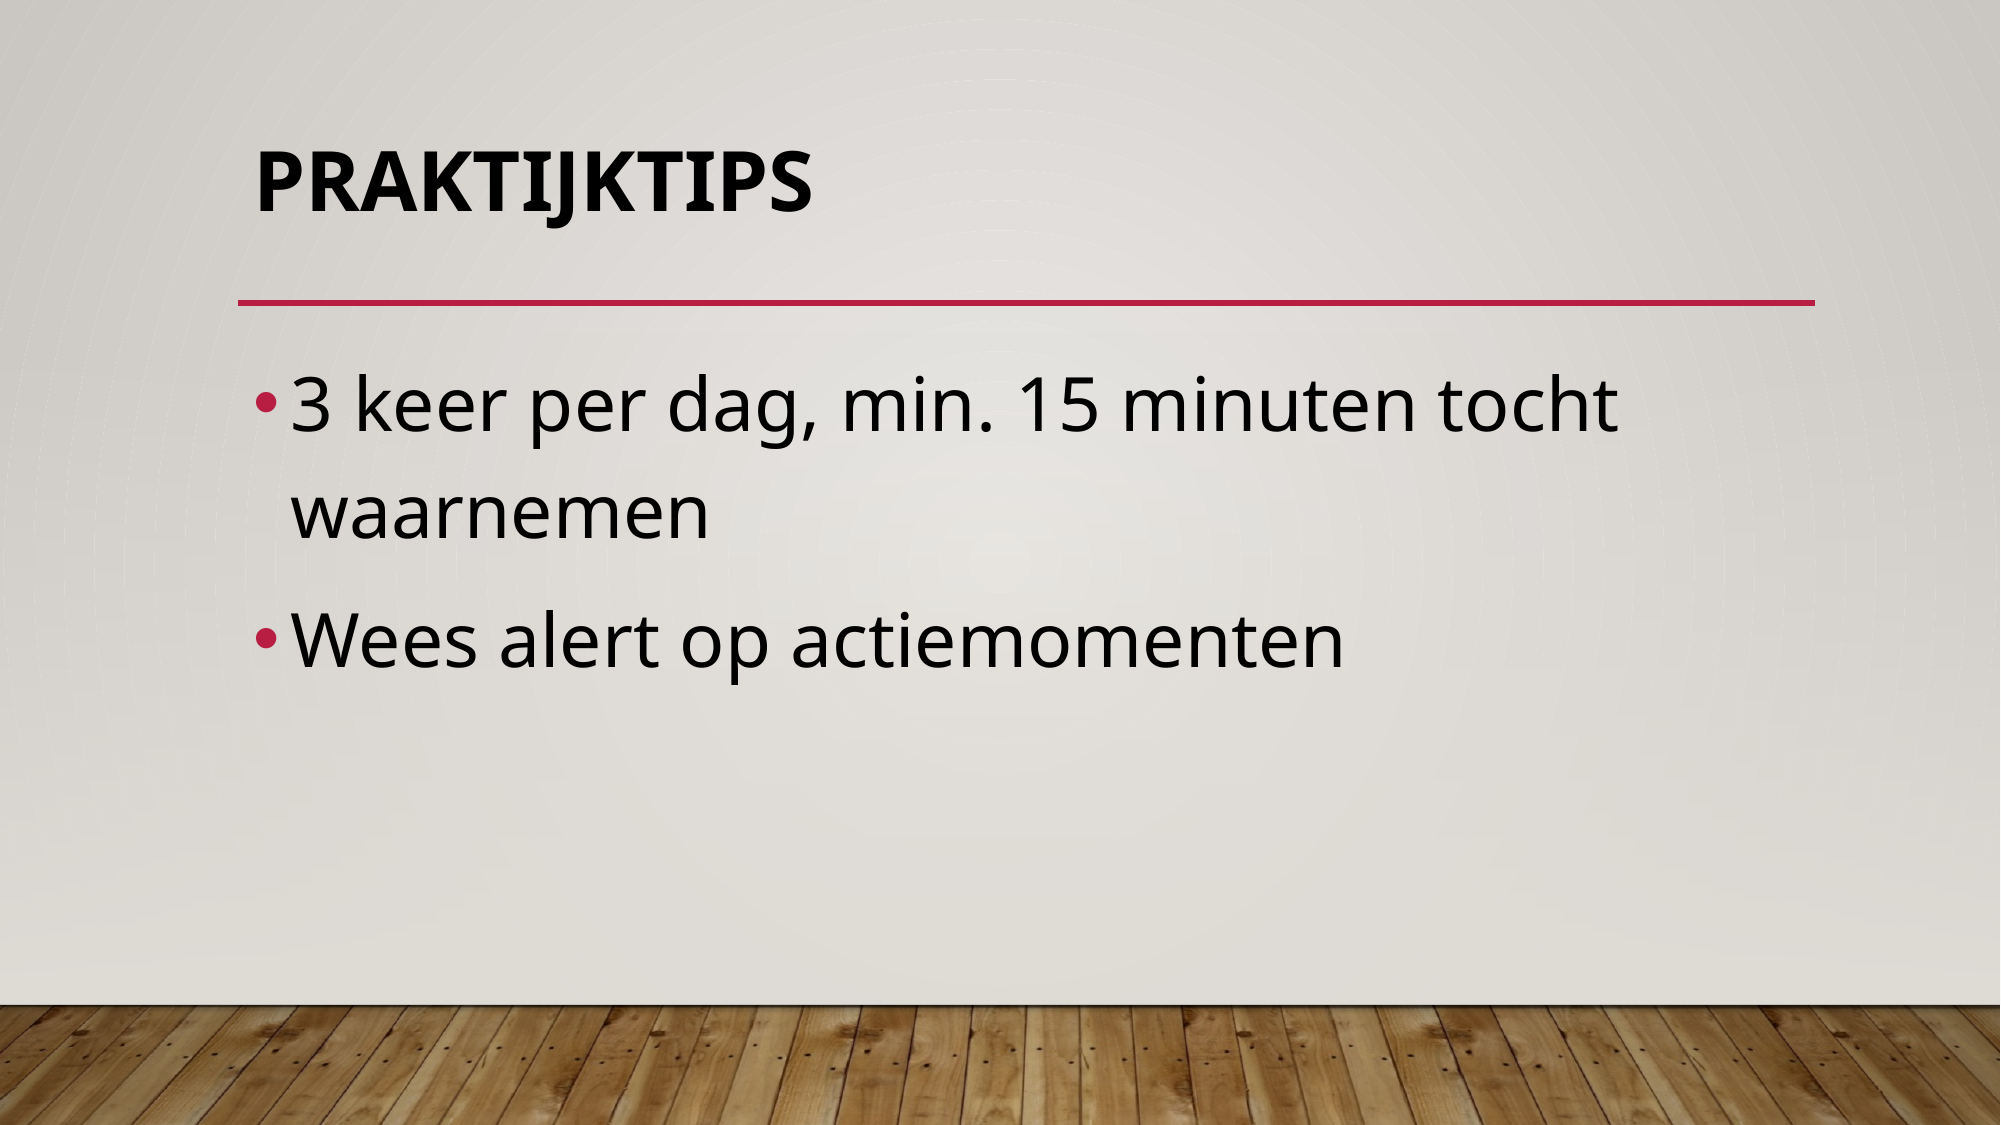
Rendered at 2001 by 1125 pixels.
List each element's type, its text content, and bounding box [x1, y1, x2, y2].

list 3 keer per dag, min. 15 minuten tocht waarnemen Wees alert op actiemomenten [238, 330, 1814, 897]
picture [0, 1005, 2000, 1125]
title praktijktips [238, 131, 1814, 305]
